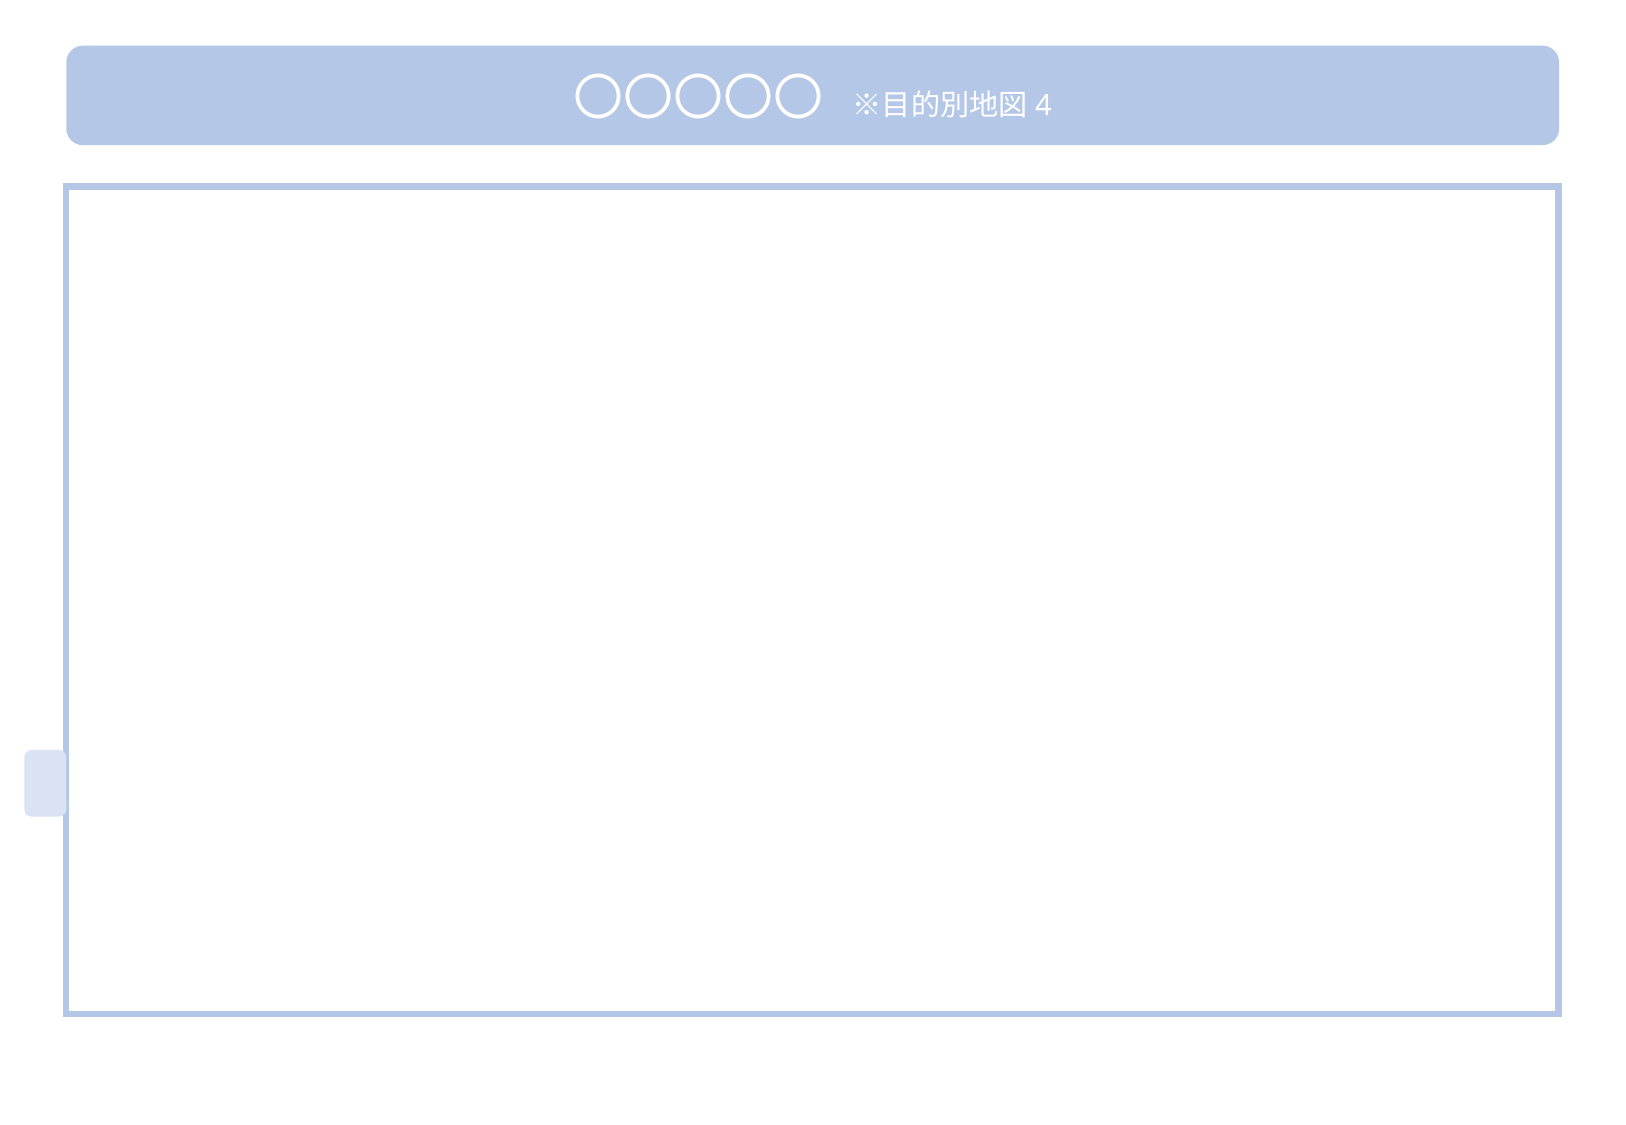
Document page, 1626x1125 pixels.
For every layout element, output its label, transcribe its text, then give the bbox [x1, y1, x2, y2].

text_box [24, 186, 1559, 1015]
text_box 〇〇〇〇〇 ※目的別地図4 [65, 44, 1561, 147]
